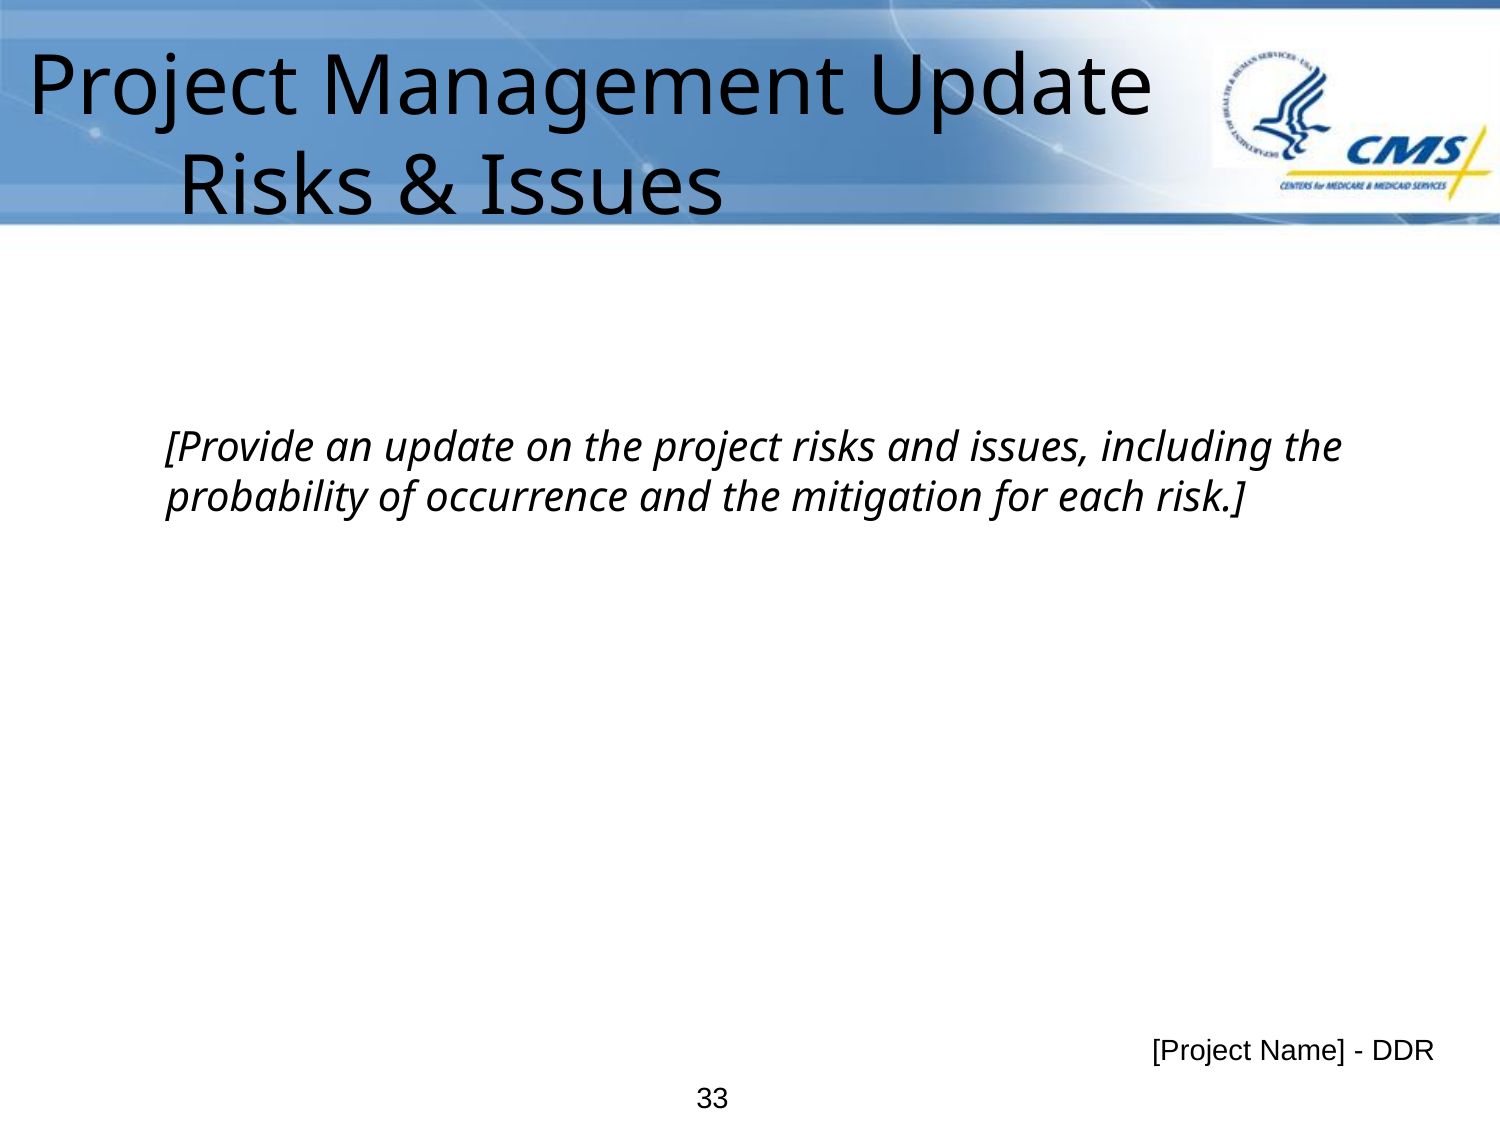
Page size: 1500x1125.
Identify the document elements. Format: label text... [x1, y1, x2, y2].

picture [0, 0, 1500, 1125]
title Project Management Update Risks & Issues [12, 37, 1363, 226]
text_box [Provide an update on the project risks and issues, including the probability of occurrence and the mitigation for each risk.] [74, 412, 1425, 863]
slide_number 32 [537, 1071, 888, 1125]
footer [Project Name] - DDR [974, 1023, 1451, 1103]
